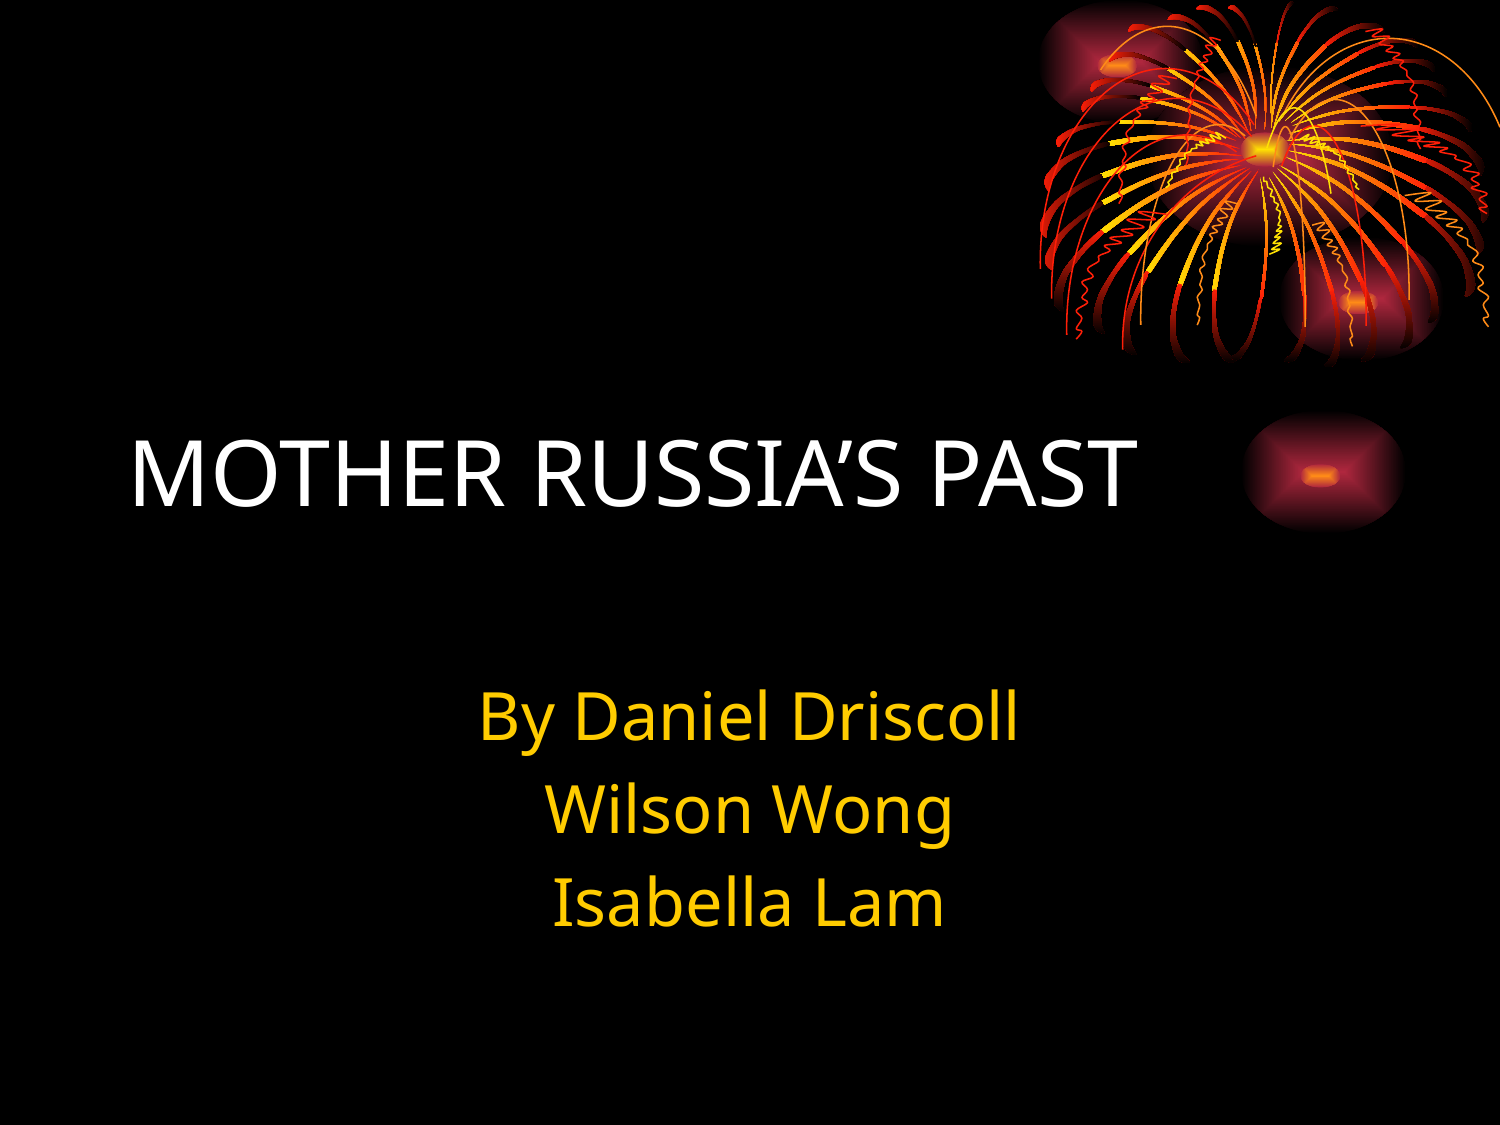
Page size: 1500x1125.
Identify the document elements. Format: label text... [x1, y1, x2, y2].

subtitle By Daniel Driscoll Wilson Wong Isabella Lam [253, 665, 1247, 928]
title MOTHER RUSSIA’S PAST [112, 349, 1388, 591]
